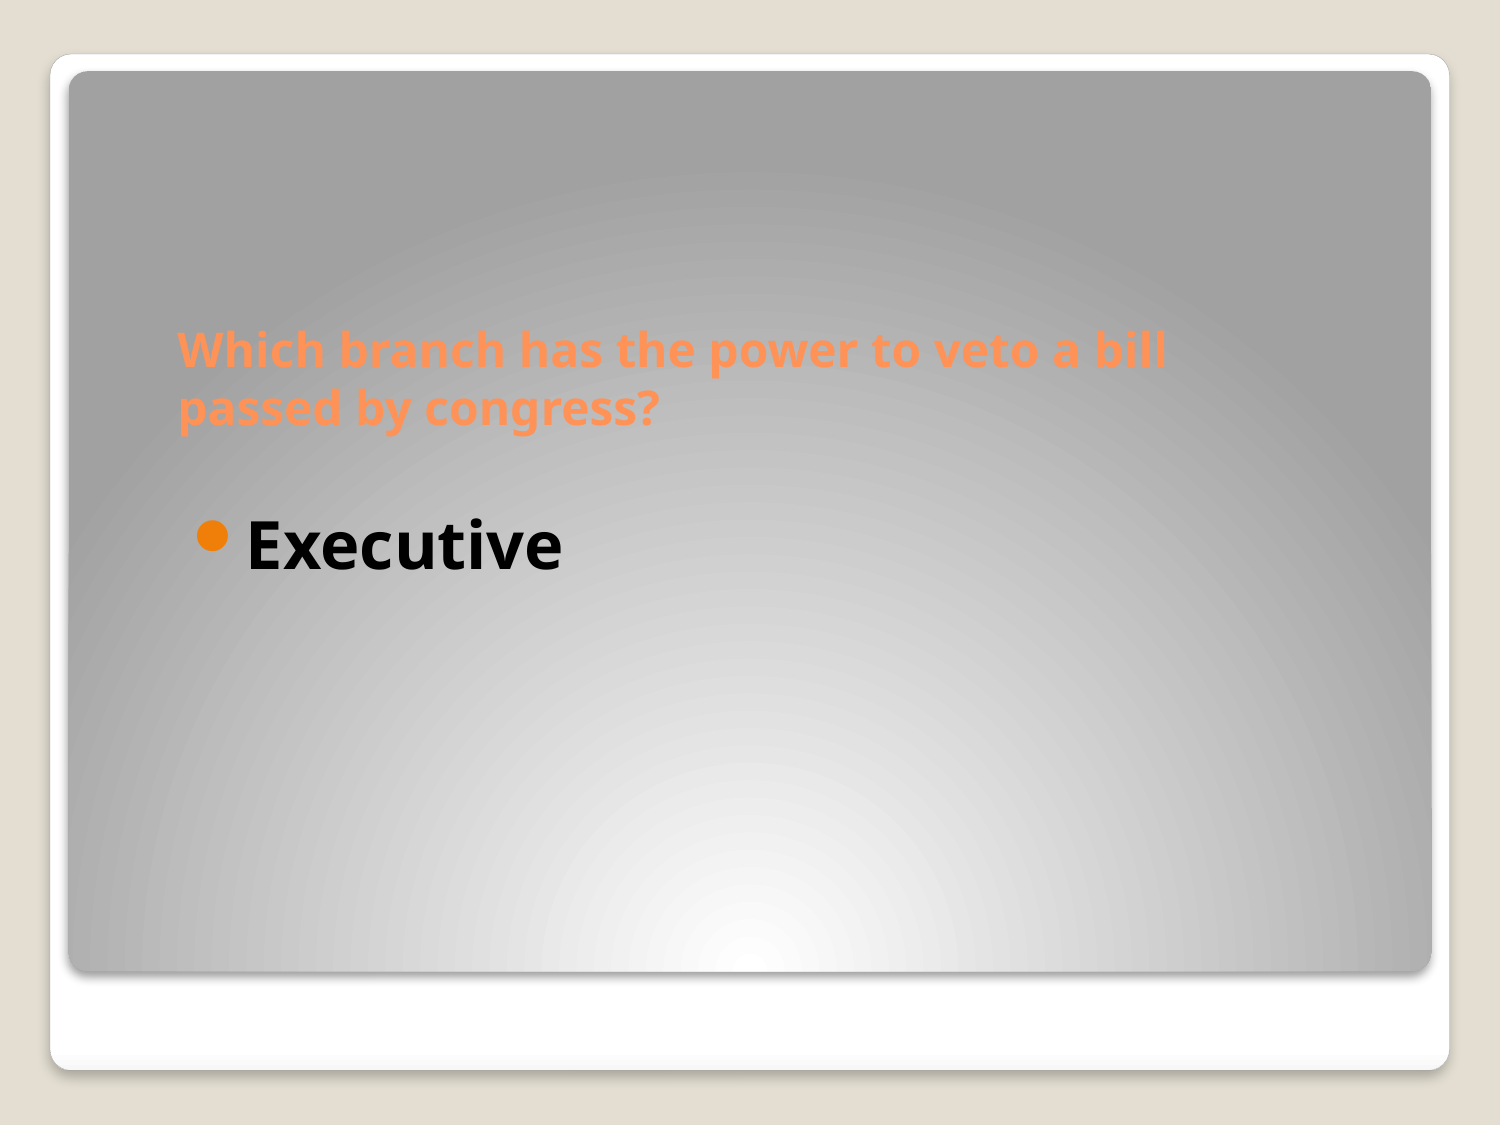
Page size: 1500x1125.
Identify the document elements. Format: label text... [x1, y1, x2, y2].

title Which branch has the power to veto a bill passed by congress? [162, 312, 1315, 500]
list Executive [162, 487, 1275, 782]
